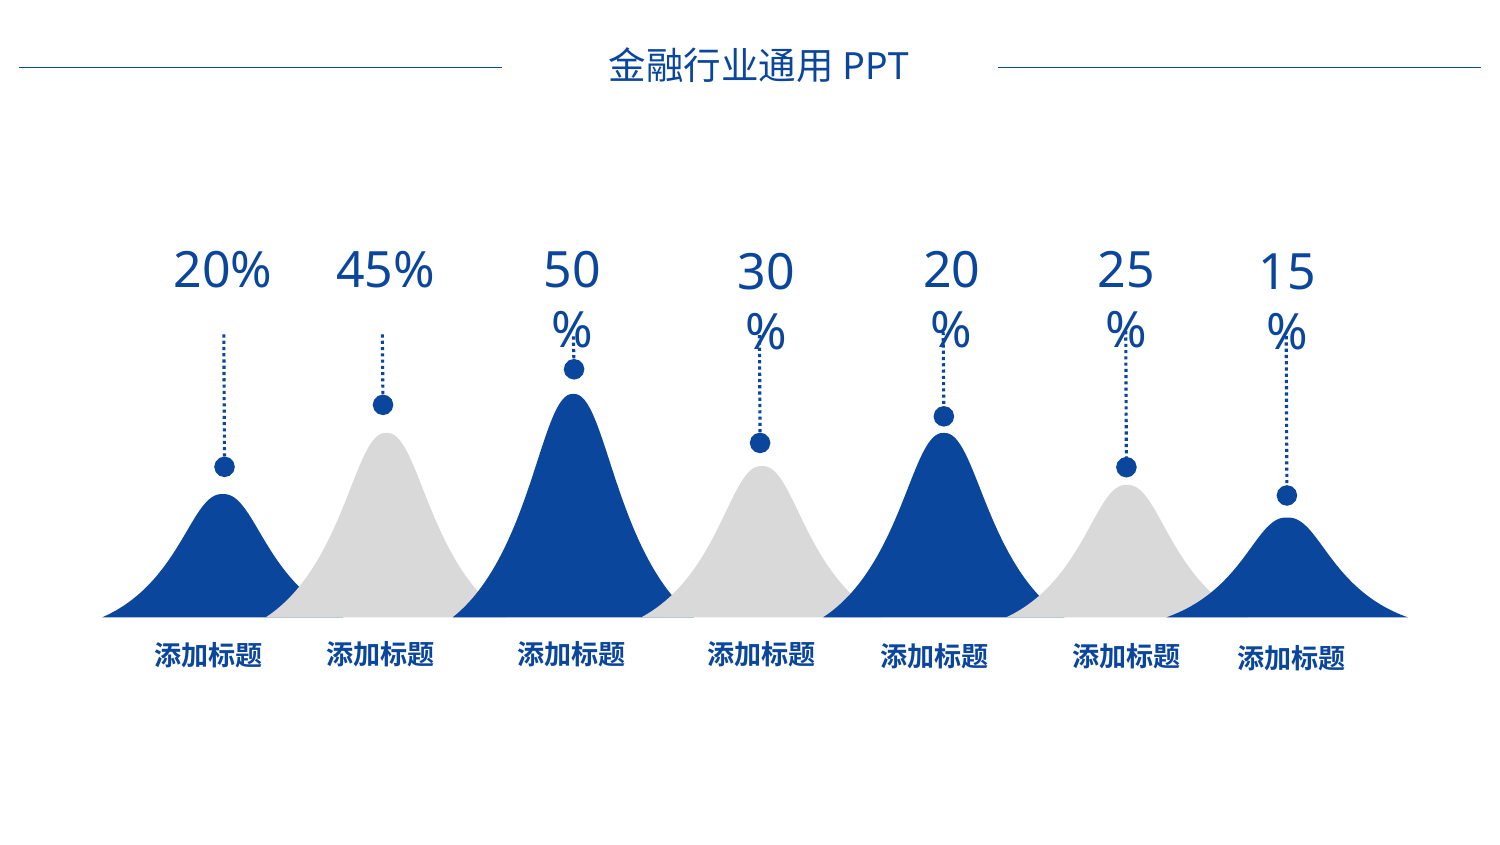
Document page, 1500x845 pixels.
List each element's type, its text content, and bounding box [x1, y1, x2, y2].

text_box 45% [318, 230, 453, 306]
text_box 添加标题 [841, 631, 1028, 679]
text_box [102, 494, 299, 618]
text_box 50% [517, 229, 628, 365]
text_box [641, 466, 851, 618]
text_box 25% [1067, 229, 1186, 365]
text_box 15% [1230, 231, 1344, 367]
text_box 20% [158, 230, 288, 306]
text_box 添加标题 [1198, 633, 1385, 682]
text_box 添加标题 [478, 630, 665, 678]
text_box [1006, 484, 1211, 618]
text_box [265, 432, 478, 618]
text_box 添加标题 [1033, 631, 1220, 680]
text_box [1166, 517, 1408, 618]
text_box 金融行业通用PPT [483, 34, 1034, 95]
text_box 30% [713, 231, 820, 367]
text_box [452, 393, 671, 618]
text_box [823, 432, 1039, 618]
text_box 添加标题 [115, 630, 302, 679]
text_box 20% [894, 229, 1009, 365]
text_box 添加标题 [668, 630, 855, 678]
text_box 添加标题 [287, 630, 474, 678]
